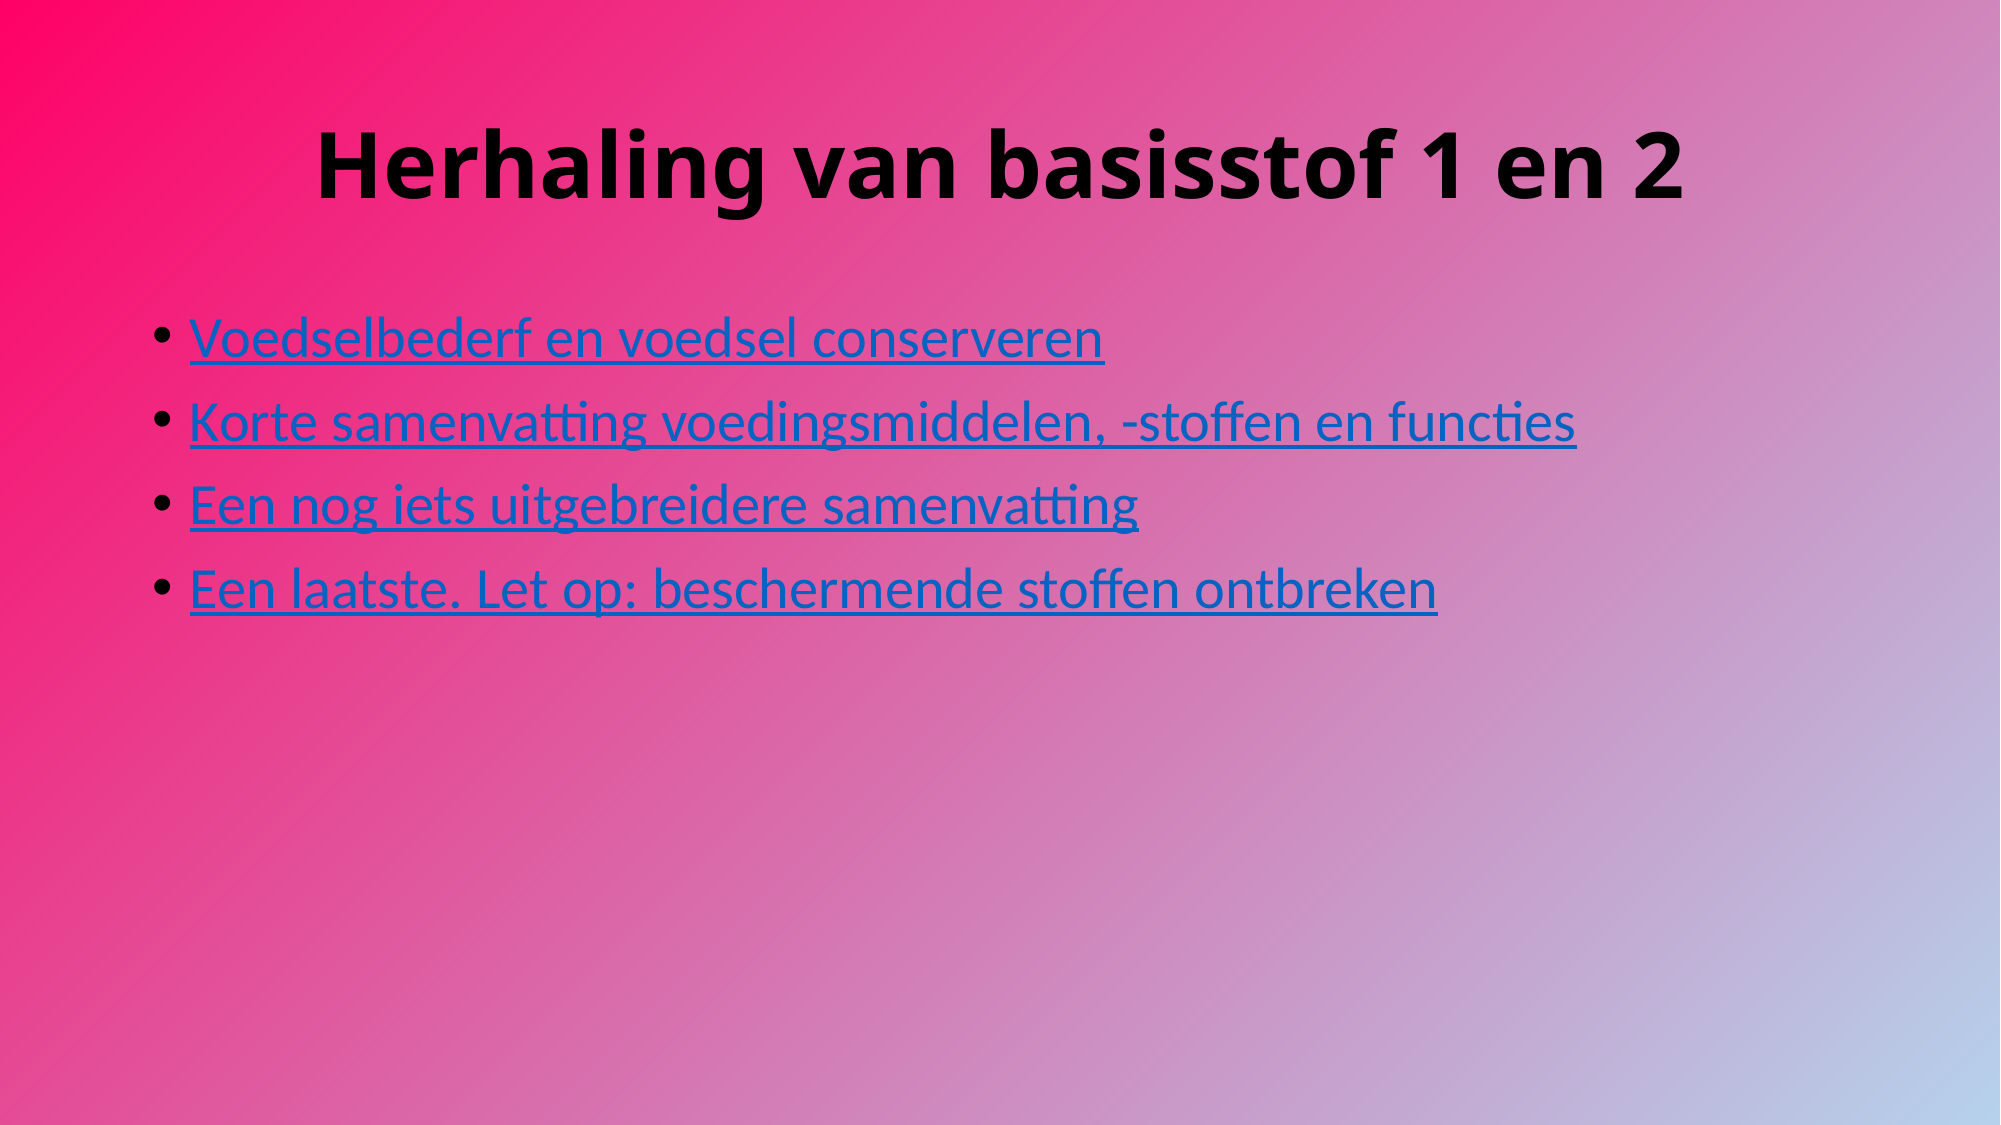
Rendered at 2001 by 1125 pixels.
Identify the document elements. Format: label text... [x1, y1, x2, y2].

title Herhaling van basisstof 1 en 2 [137, 59, 1863, 278]
list Voedselbederf en voedsel conserveren Korte samenvatting voedingsmiddelen, -stoffen en functies Een nog iets uitgebreidere samenvatting Een laatste. Let op: beschermende stoffen ontbreken [137, 299, 1863, 1014]
